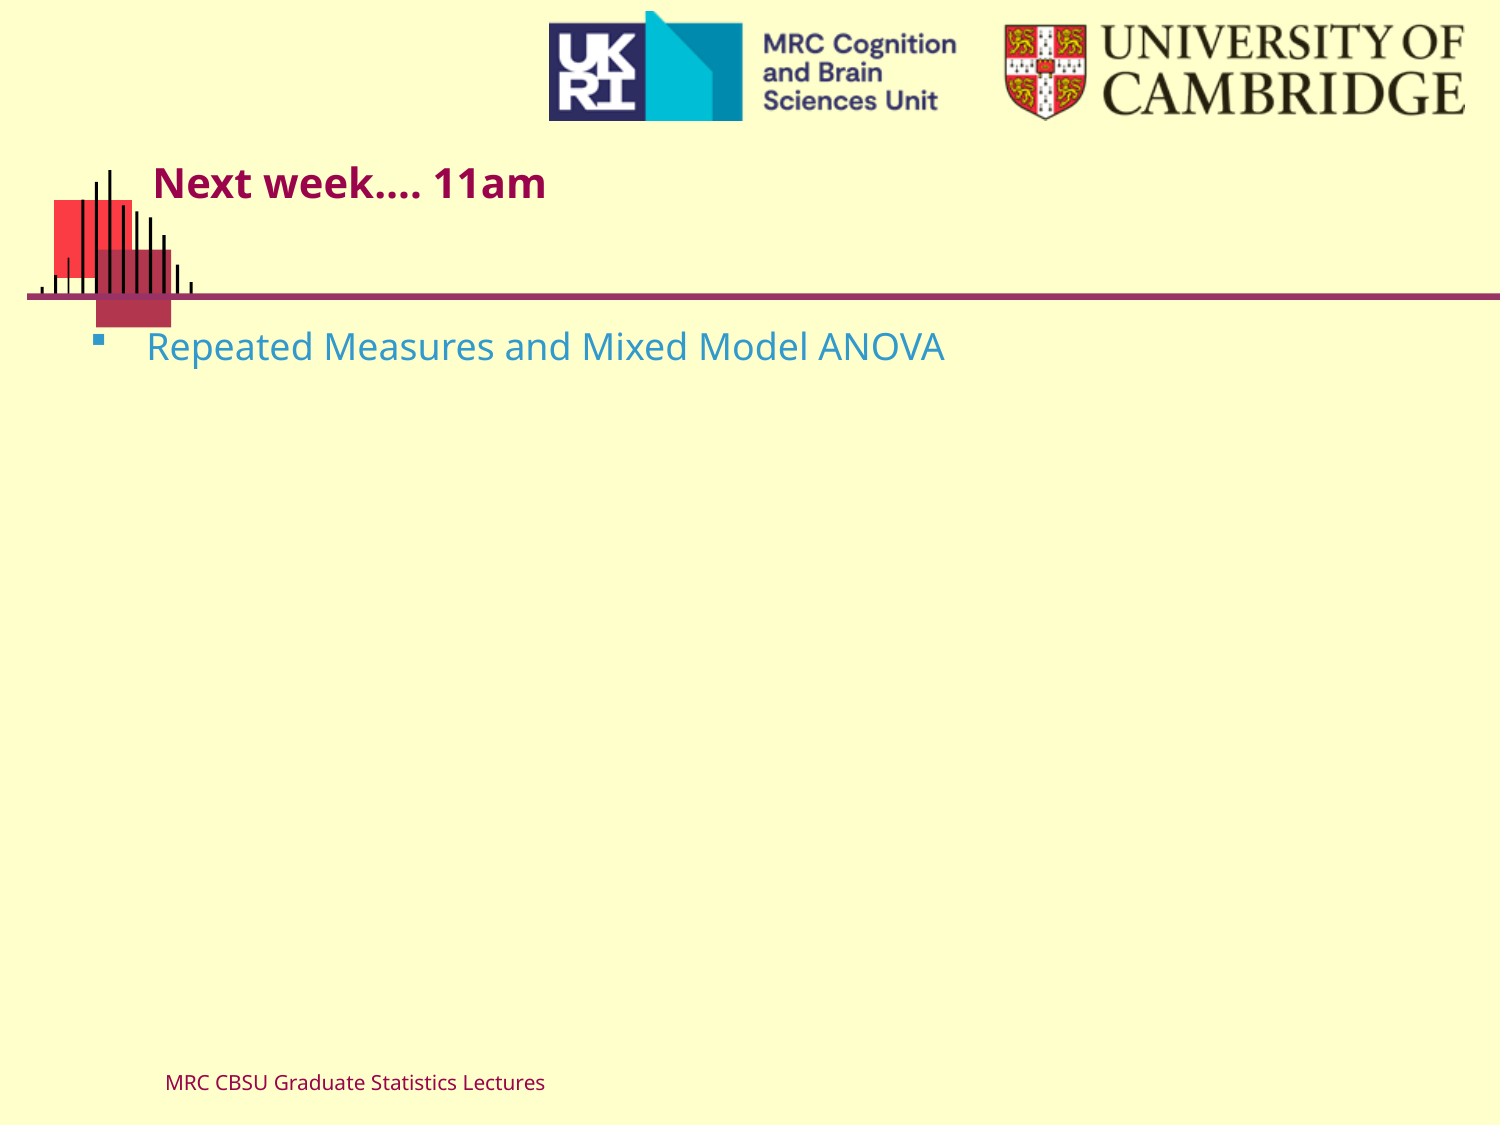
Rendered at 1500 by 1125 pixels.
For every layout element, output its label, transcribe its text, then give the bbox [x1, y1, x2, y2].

picture [549, 11, 1465, 121]
footer MRC CBSU Graduate Statistics Lectures [149, 1062, 988, 1101]
list Repeated Measures and Mixed Model ANOVA [75, 262, 1425, 1038]
title Next week…. 11am [137, 137, 988, 233]
